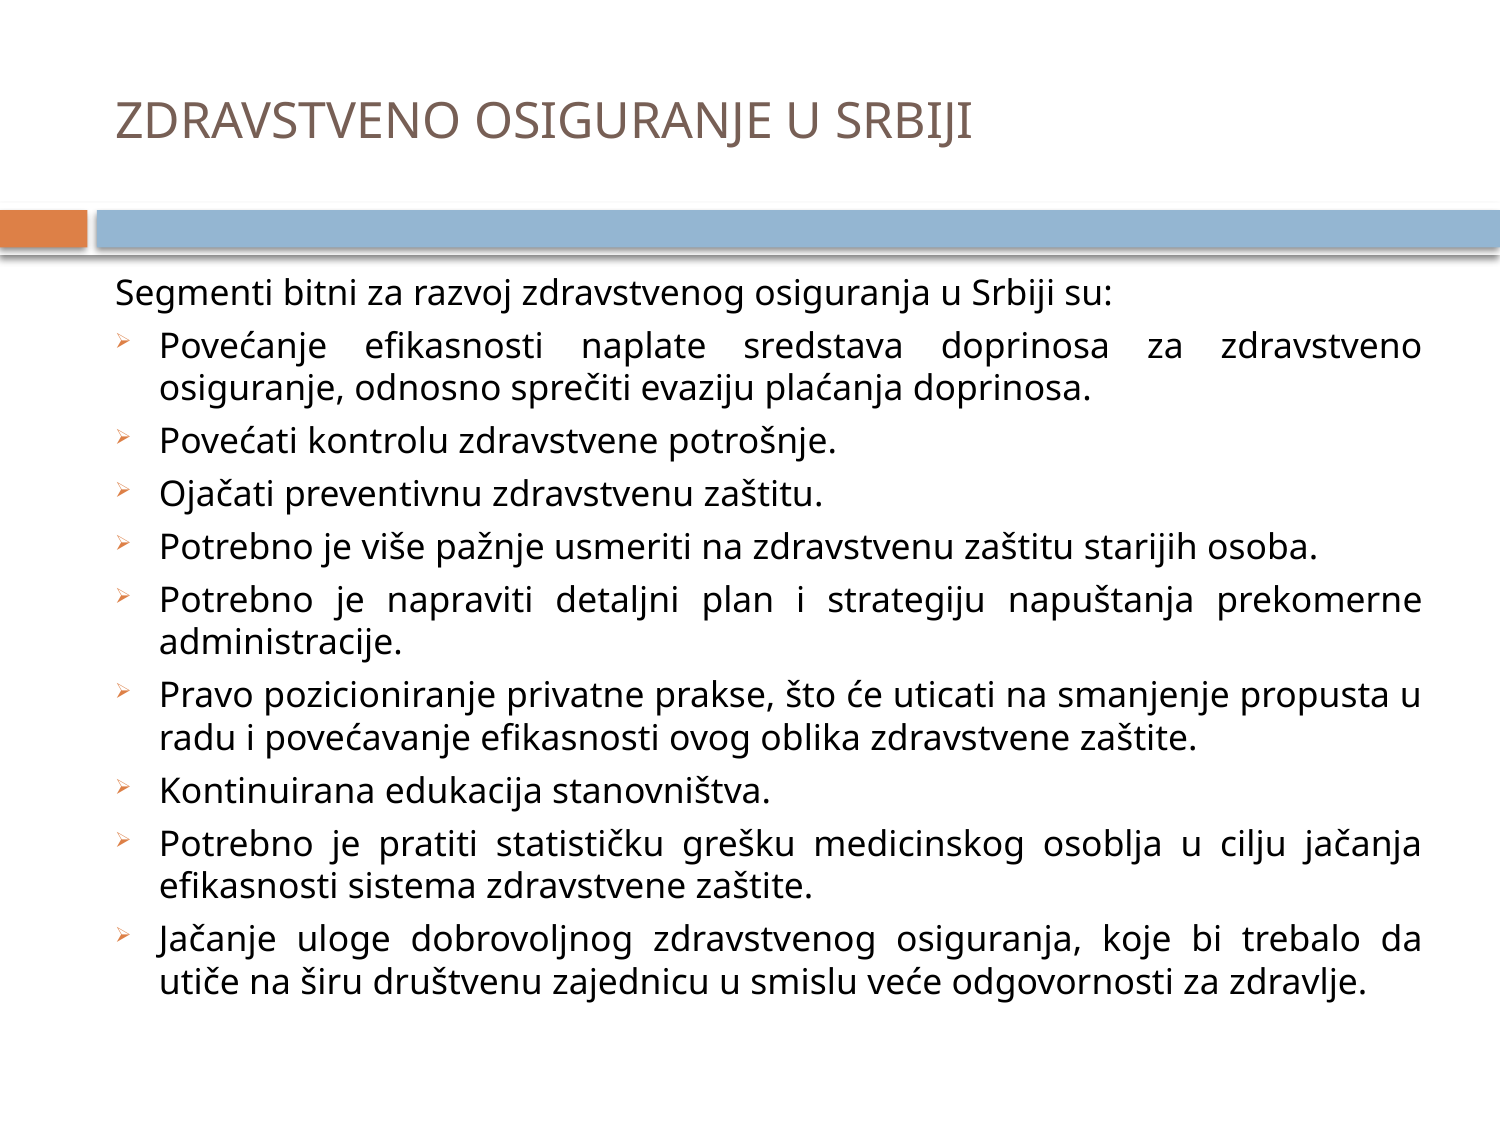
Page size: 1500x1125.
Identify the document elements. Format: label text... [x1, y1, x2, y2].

title ZDRAVSTVENO OSIGURANJE U SRBIJI [100, 37, 1438, 200]
list Segmenti bitni za razvoj zdravstvenog osiguranja u Srbiji su: Povećanje efikasnosti naplate sredstava doprinosa za zdravstveno osiguranje, odnosno sprečiti evaziju plaćanja doprinosa. Povećati kontrolu zdravstvene potrošnje. Ojačati preventivnu zdravstvenu zaštitu. Potrebno je više pažnje usmeriti na zdravstvenu zaštitu starijih osoba. Potrebno je napraviti detaljni plan i strategiju napuštanja prekomerne administracije. Pravo pozicioniranje privatne prakse, što će uticati na smanjenje propusta u radu i povećavanje efikasnosti ovog oblika zdravstvene zaštite. Kontinuirana edukacija stanovništva. Potrebno je pratiti statističku grešku medicinskog osoblja u cilju jačanja efikasnosti sistema zdravstvene zaštite. Jačanje uloge dobrovoljnog zdravstvenog osiguranja, koje bi trebalo da utiče na širu društvenu zajednicu u smislu veće odgovornosti za zdravlje. [100, 262, 1438, 1125]
